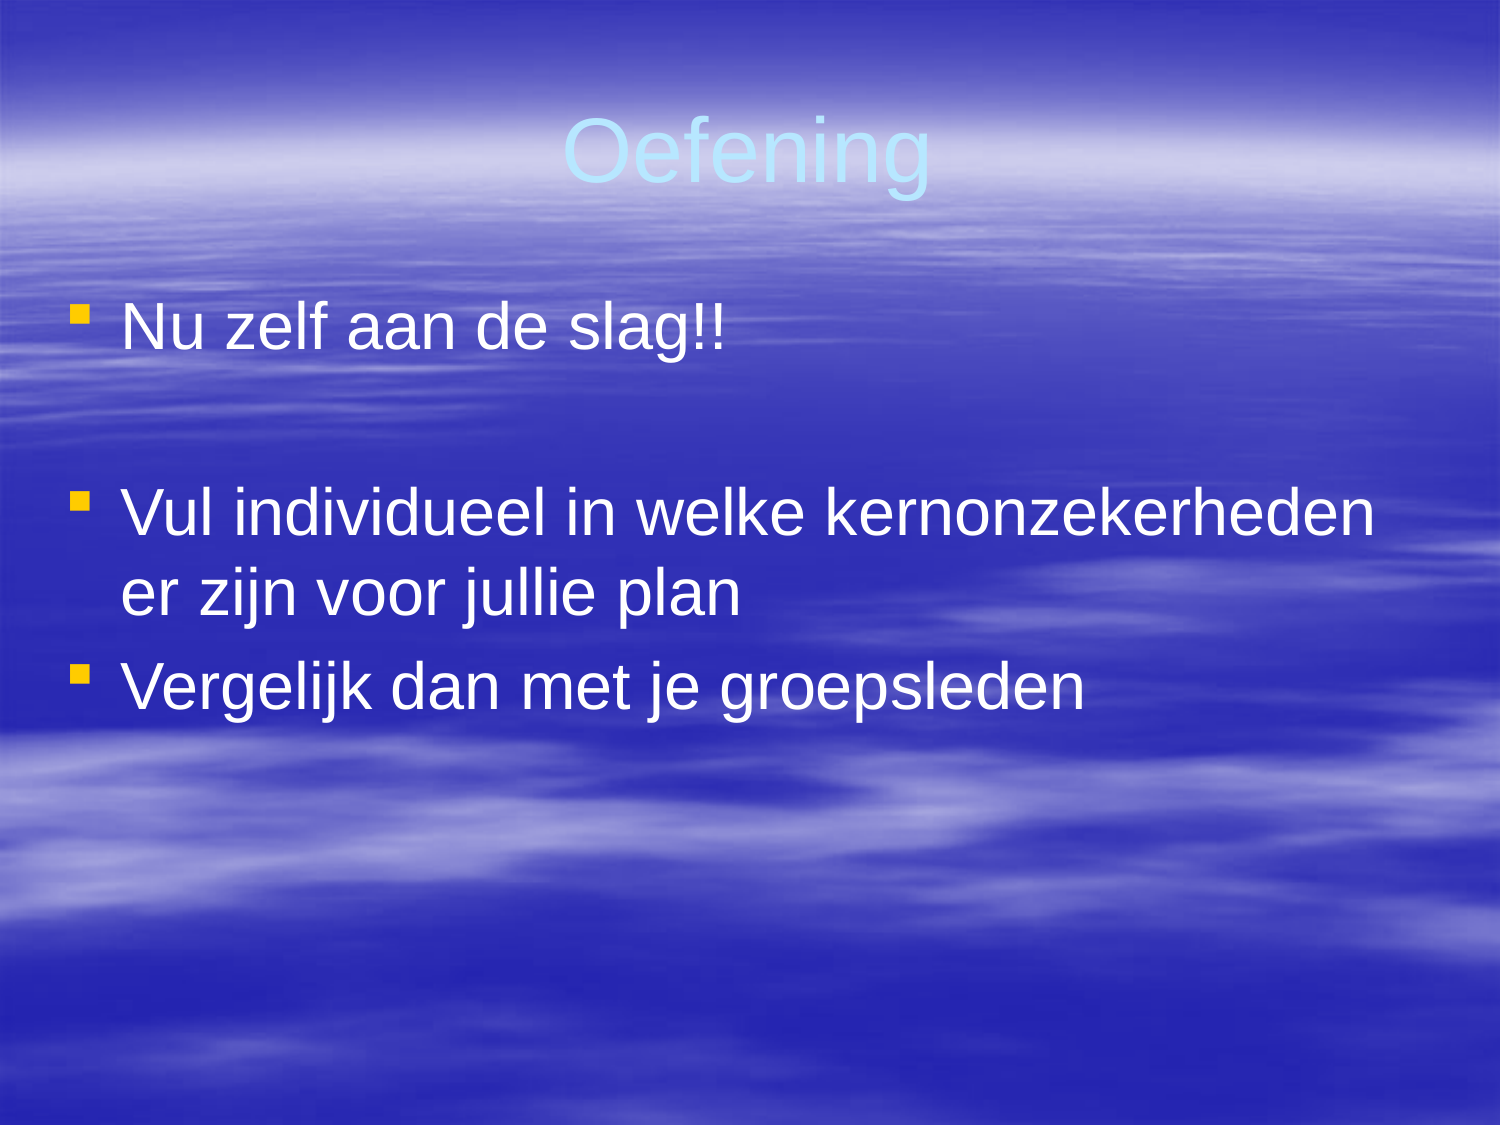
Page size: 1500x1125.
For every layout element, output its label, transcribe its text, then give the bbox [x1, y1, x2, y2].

title Oefening [49, 37, 1446, 255]
list Nu zelf aan de slag!! Vul individueel in welke kernonzekerheden er zijn voor jullie plan Vergelijk dan met je groepsleden [49, 275, 1451, 1001]
